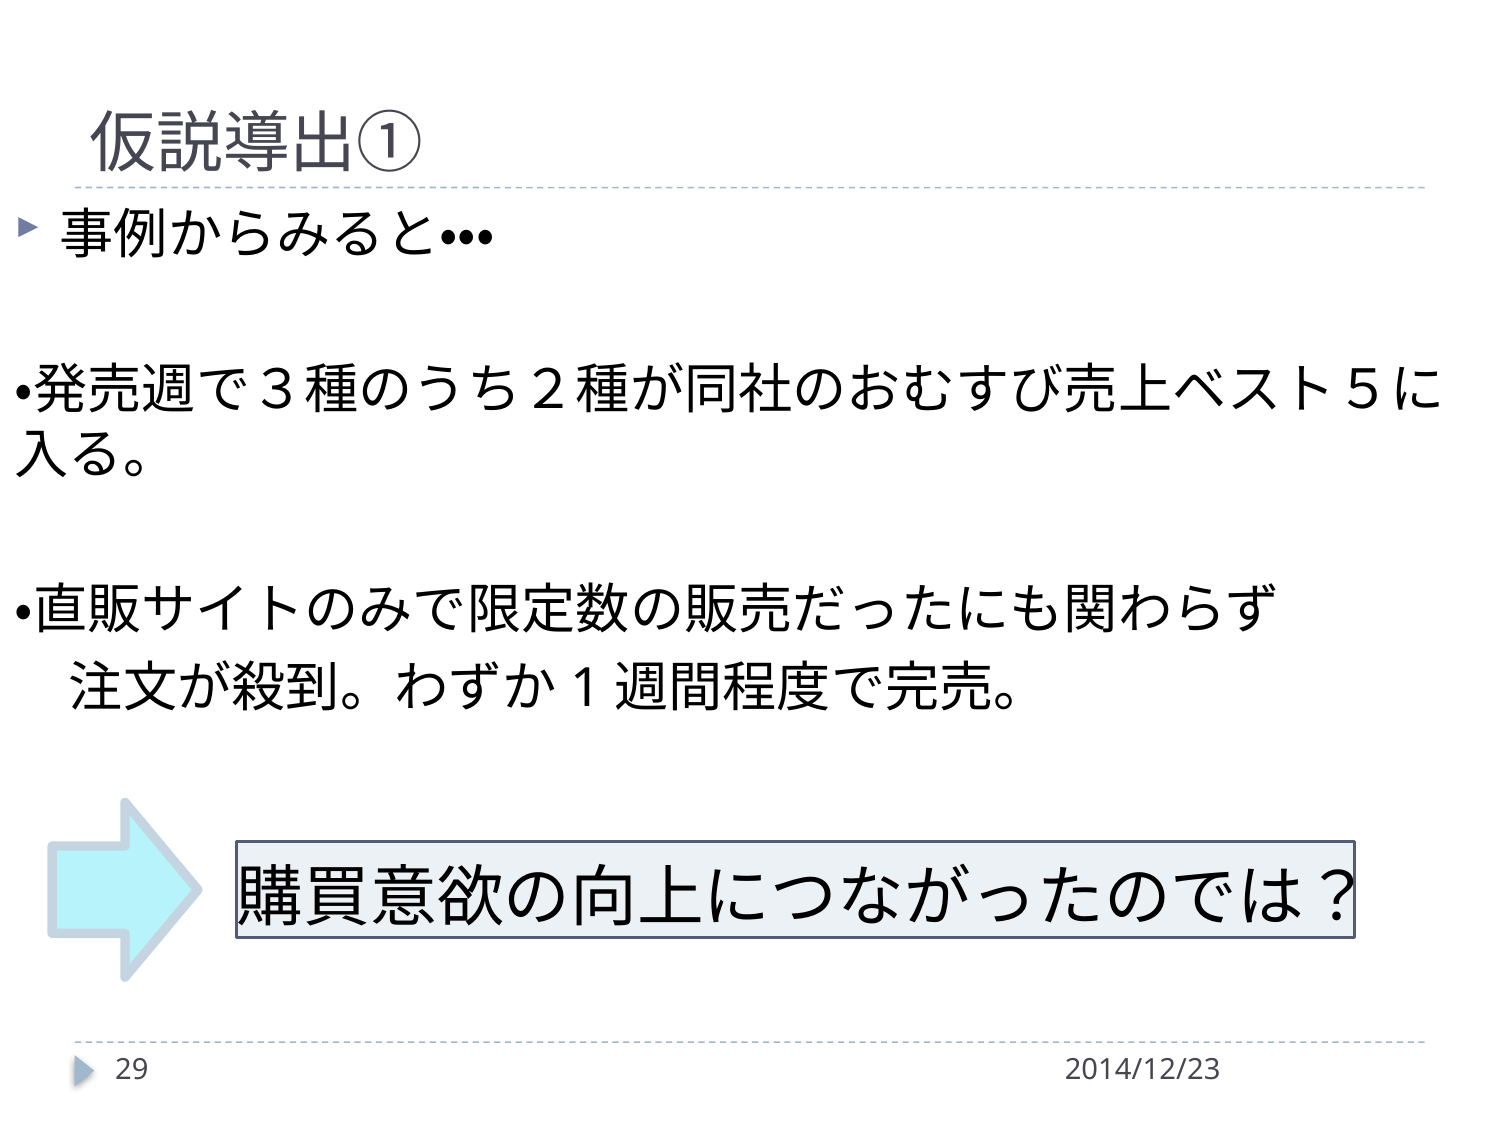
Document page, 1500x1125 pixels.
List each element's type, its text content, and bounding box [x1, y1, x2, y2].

slide_number 29 [100, 1042, 426, 1103]
title 仮説導出① [75, 24, 1425, 188]
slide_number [1050, 1042, 1426, 1103]
text_box 購買意欲の向上につながったのでは？ [222, 845, 1387, 941]
text_box [50, 800, 200, 979]
list 事例からみると・・・ ・発売週で３種のうち２種が同社のおむすび売上ベスト５に入る。 ・直販サイトのみで限定数の販売だったにも関わらず 注文が殺到。わずか1週間程度で完売。 [0, 192, 1467, 1003]
